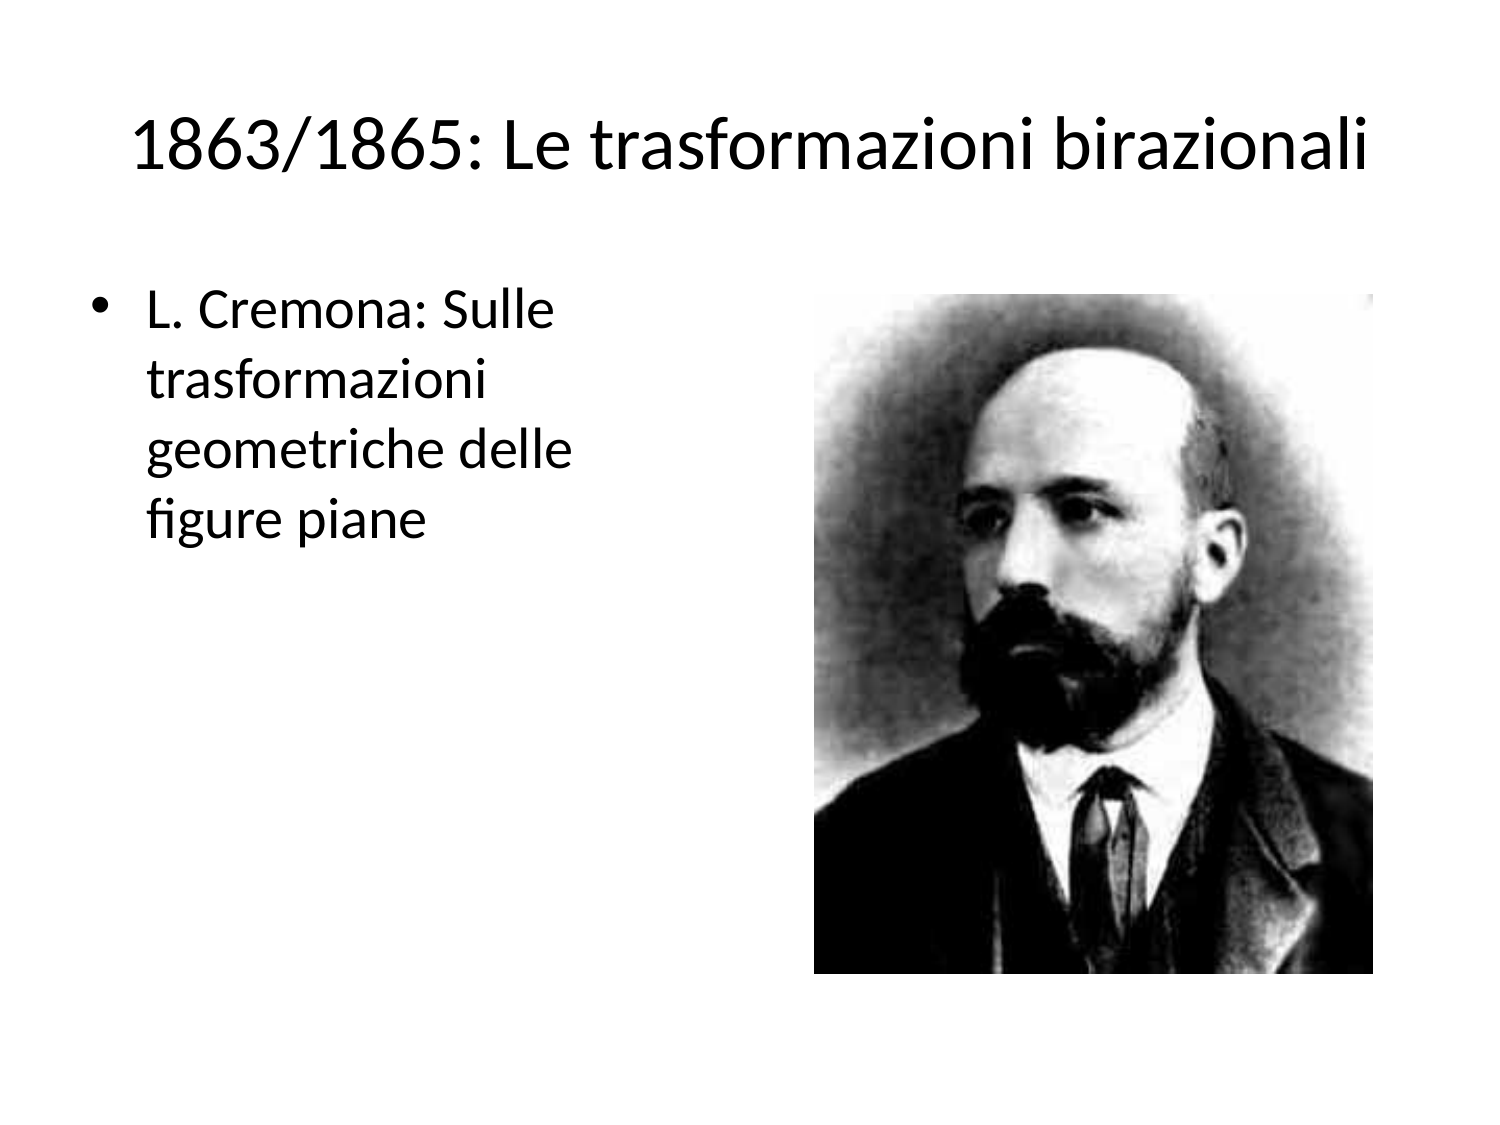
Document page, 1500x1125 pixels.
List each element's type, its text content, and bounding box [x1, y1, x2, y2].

title 1863/1865: Le trasformazioni birazionali [75, 45, 1425, 233]
list L. Cremona: Sulle trasformazioni geometriche delle figure piane [75, 262, 738, 1005]
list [814, 293, 1374, 974]
